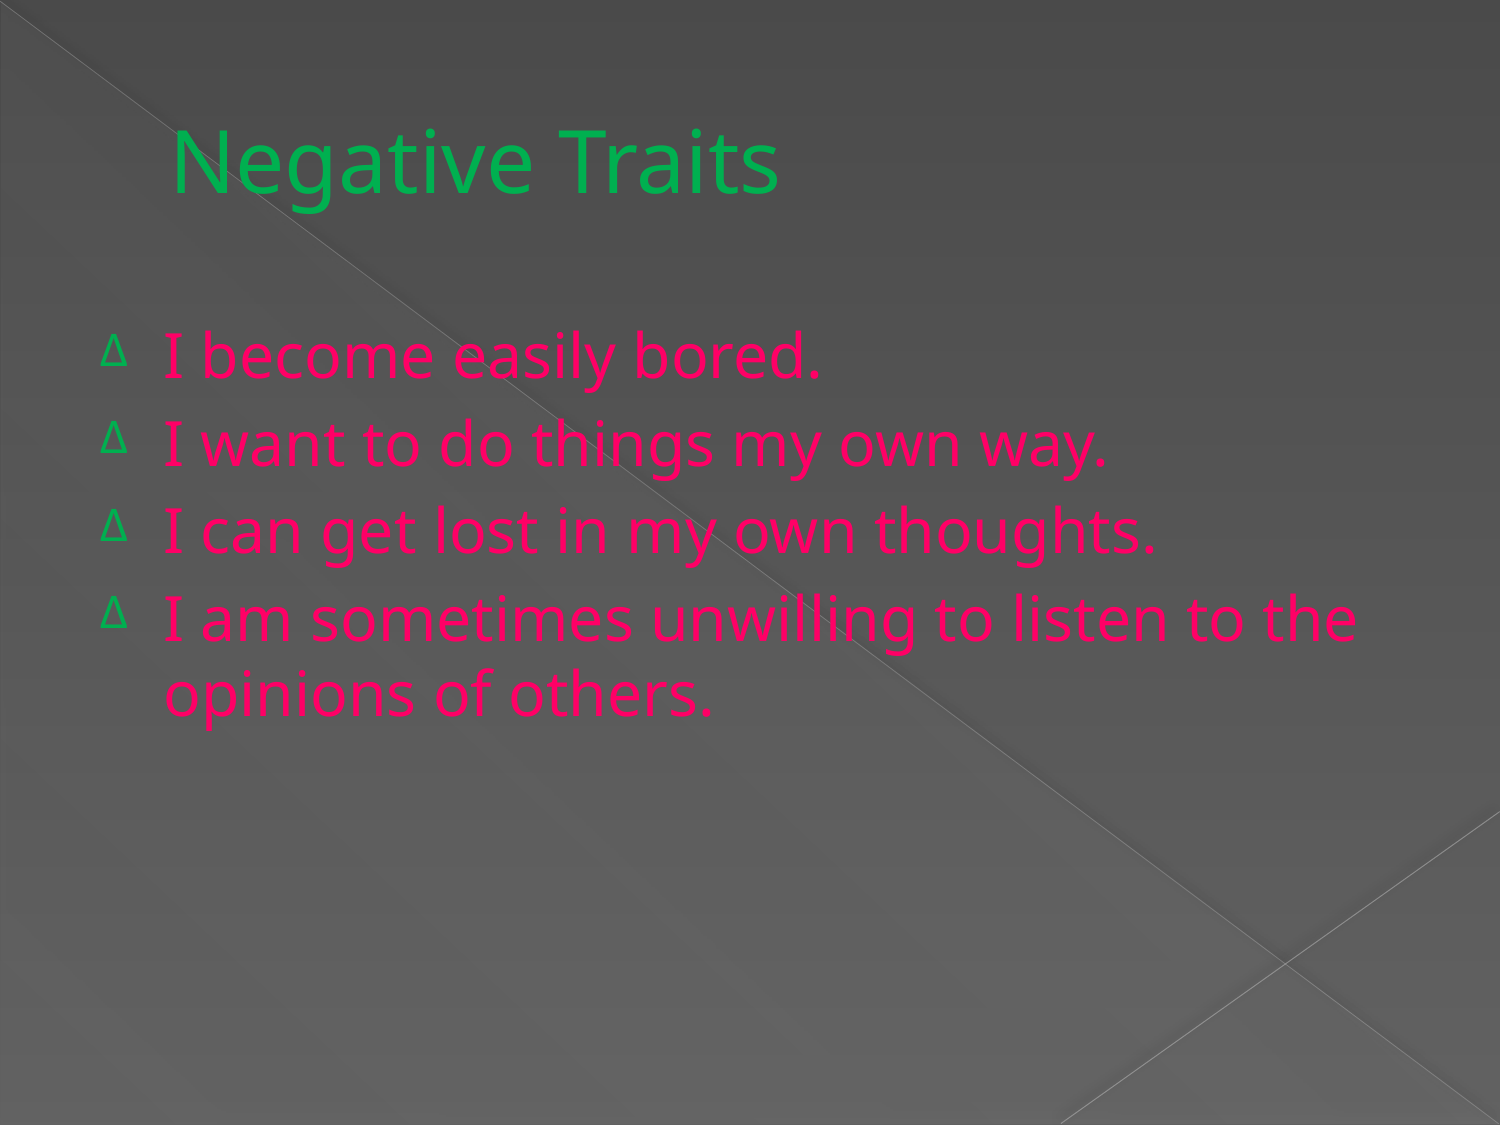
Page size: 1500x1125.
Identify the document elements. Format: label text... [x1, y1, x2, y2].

list I become easily bored. I want to do things my own way. I can get lost in my own thoughts. I am sometimes unwilling to listen to the opinions of others. [75, 308, 1425, 1059]
title Negative Traits [75, 43, 1425, 274]
